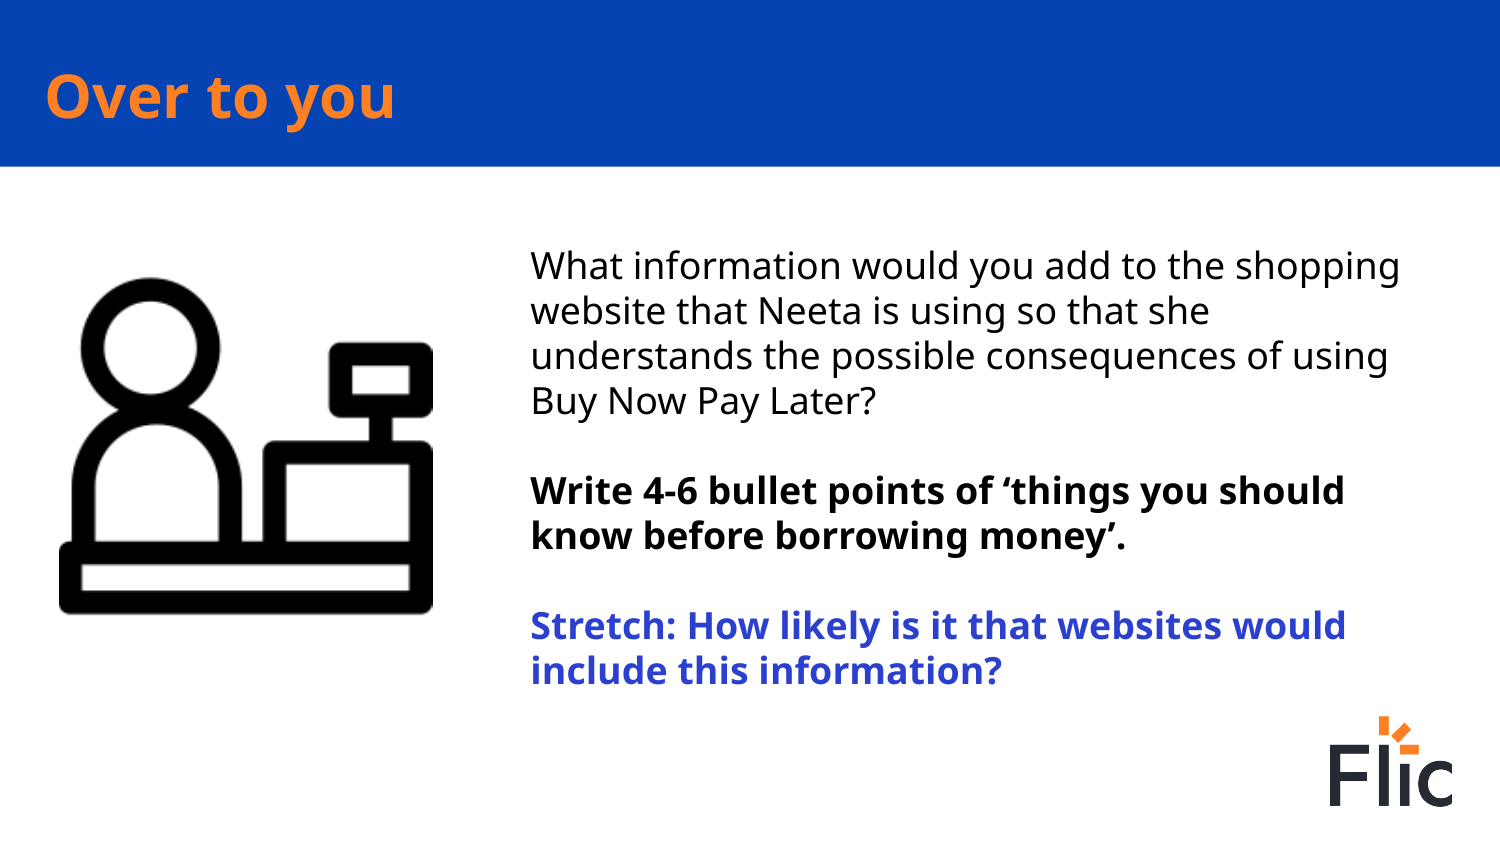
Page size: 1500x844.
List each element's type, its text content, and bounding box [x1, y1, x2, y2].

text_box What information would you add to the shopping website that Neeta is using so that she understands the possible consequences of using Buy Now Pay Later? Write 4-6 bullet points of ‘things you should know before borrowing money’. Stretch: How likely is it that websites would include this information? [515, 226, 1454, 707]
picture [1330, 716, 1452, 807]
text_box Over to you [44, 47, 1256, 186]
picture [58, 259, 433, 634]
